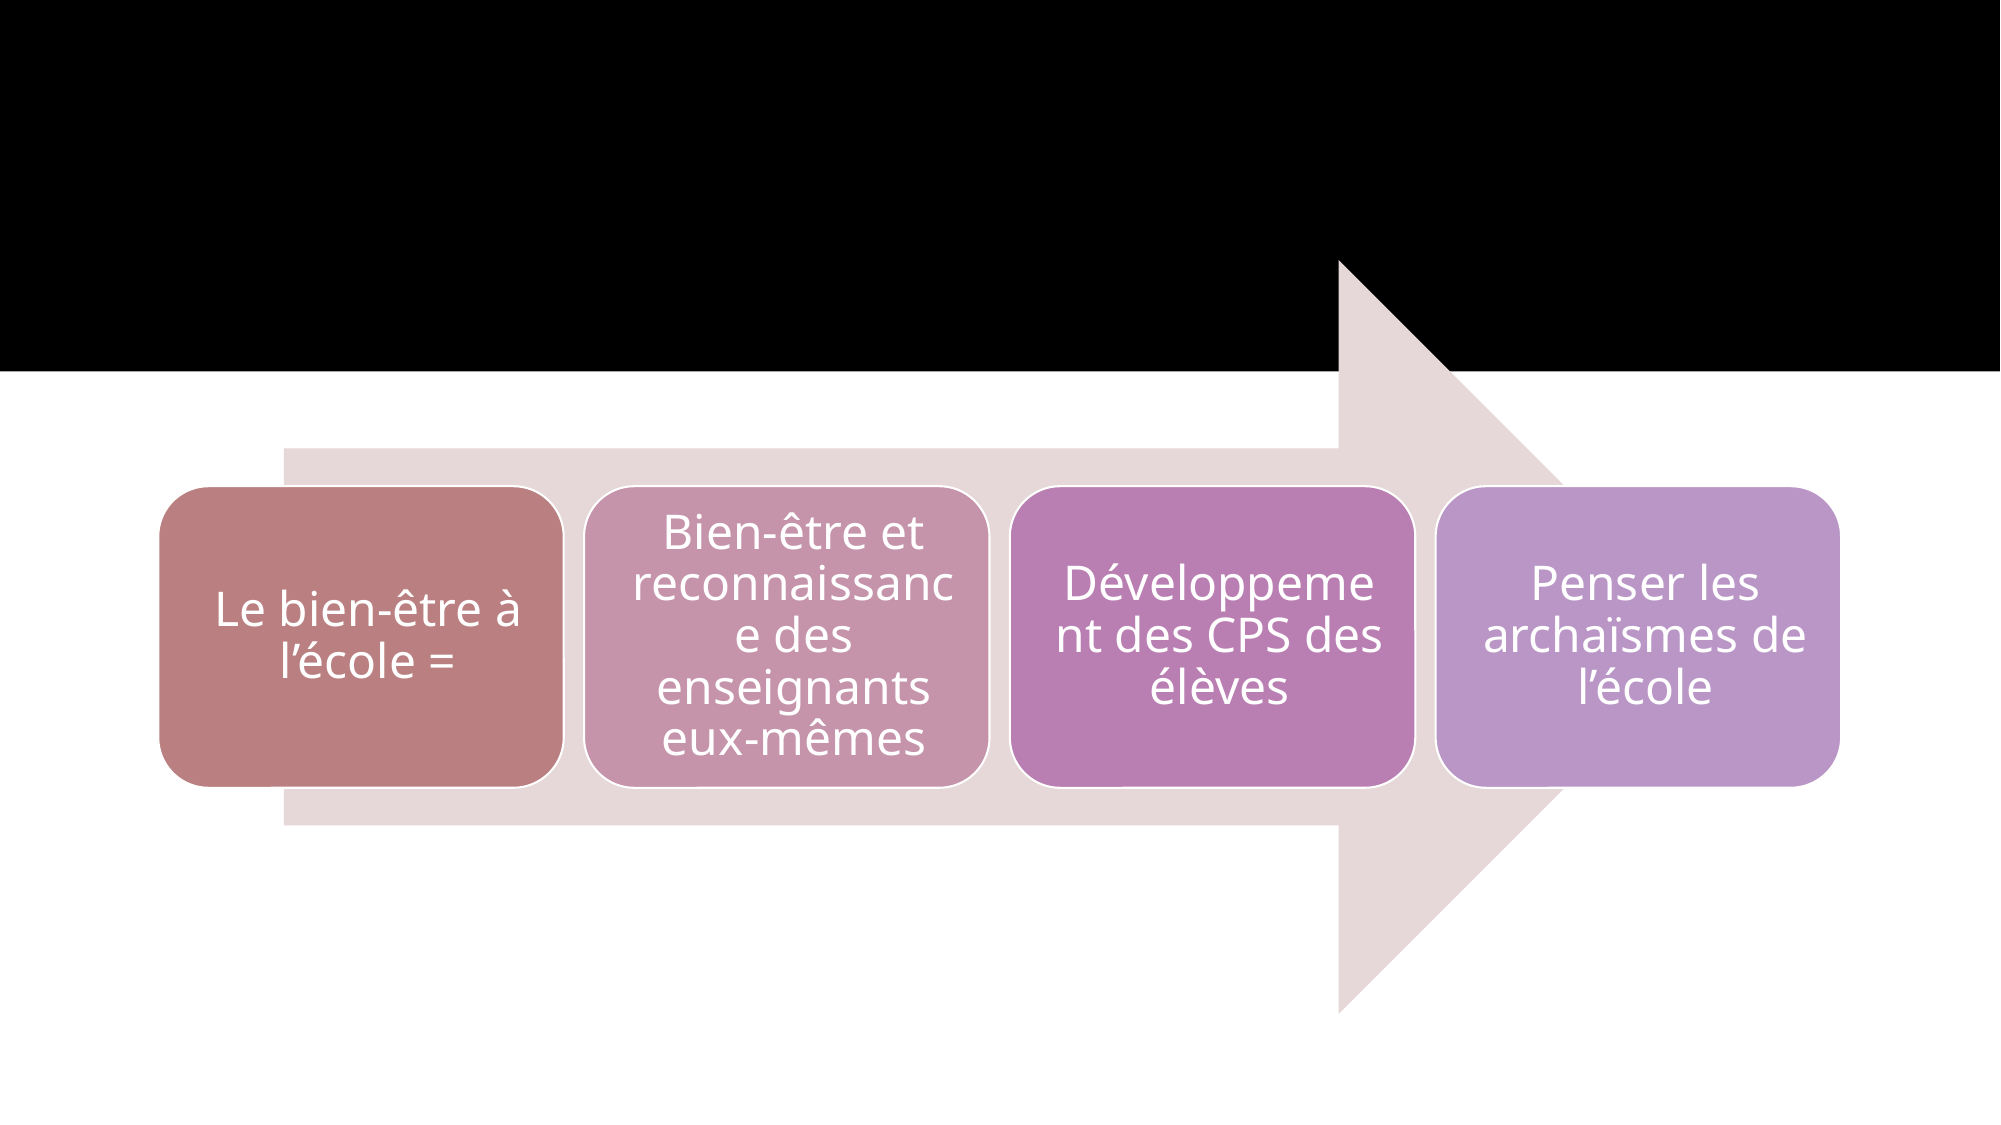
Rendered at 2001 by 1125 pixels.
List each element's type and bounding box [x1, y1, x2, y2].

list [157, 259, 1842, 1014]
